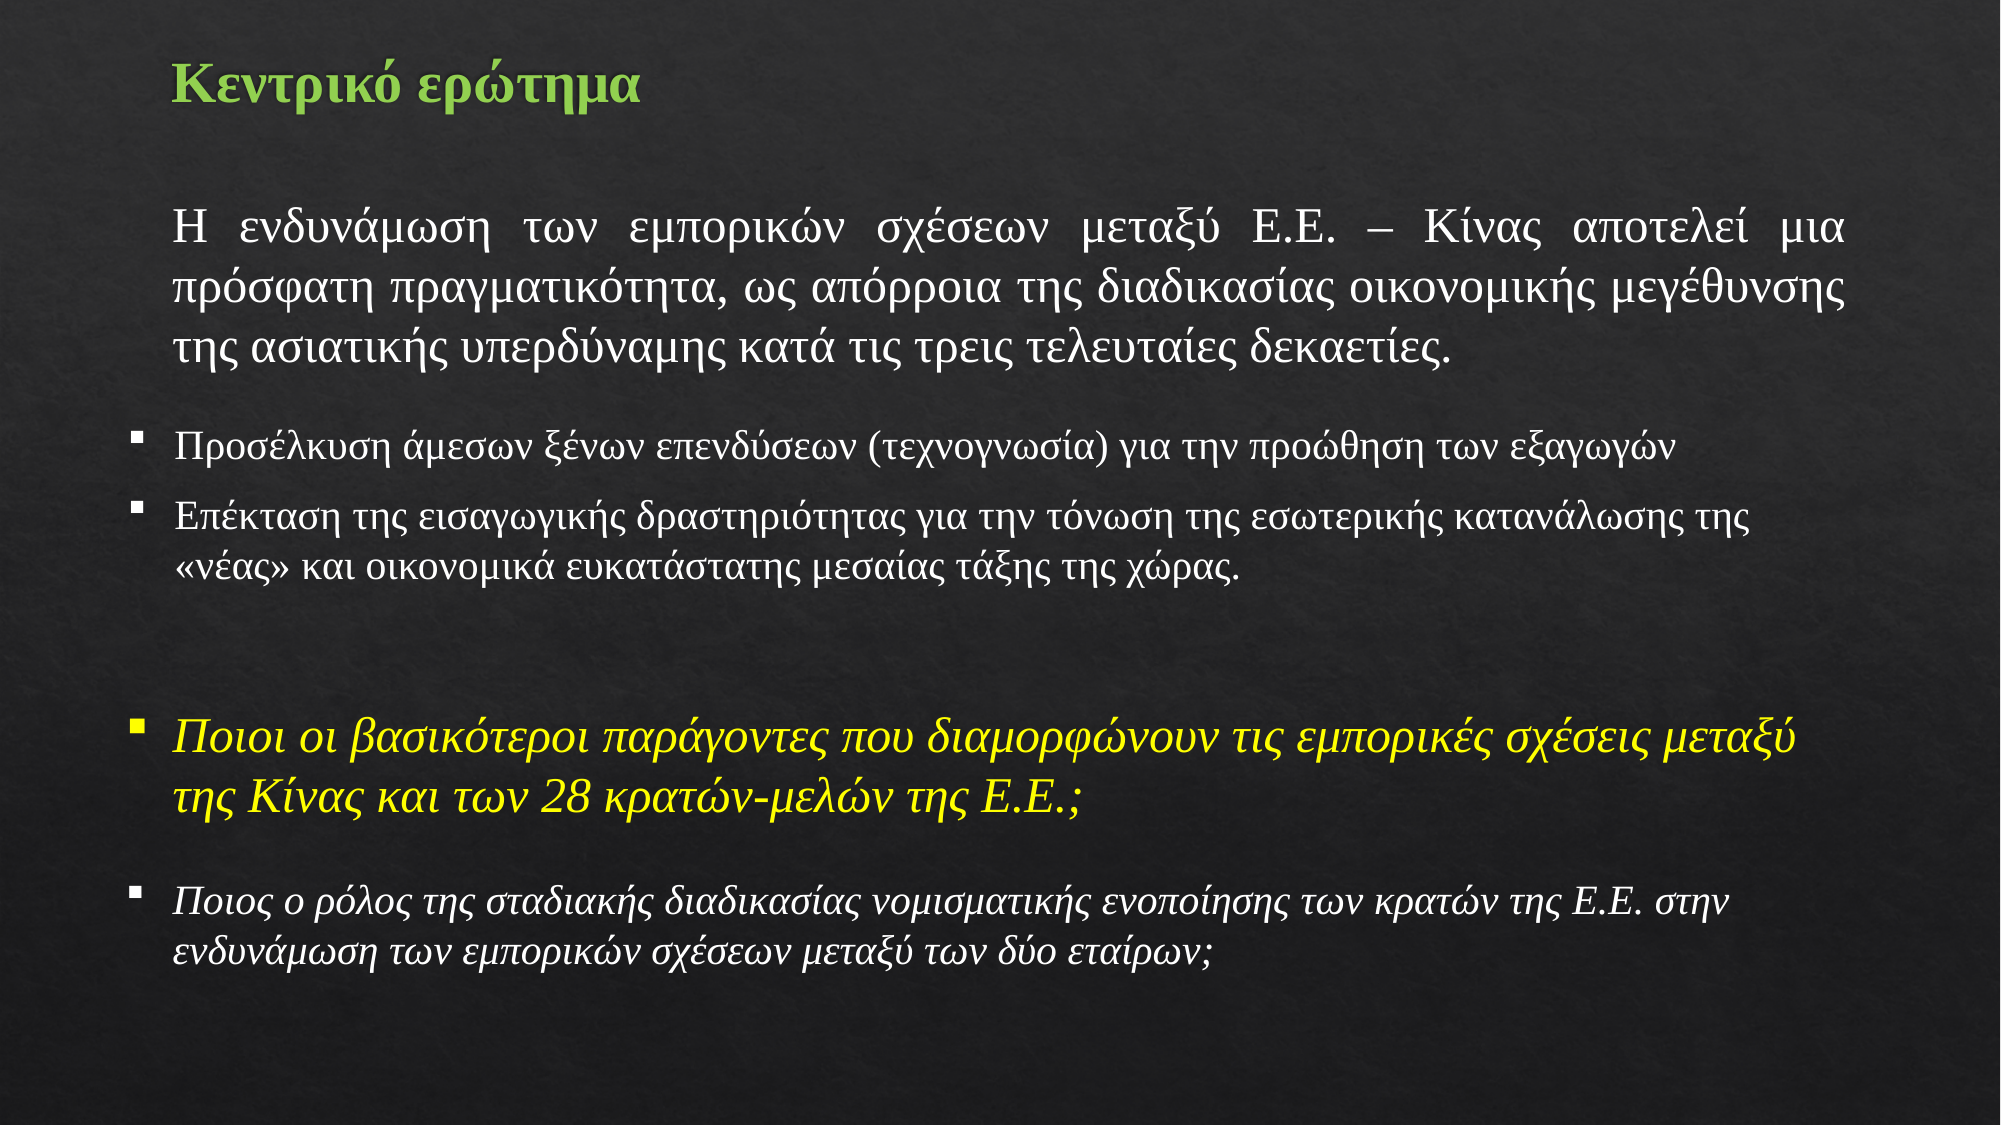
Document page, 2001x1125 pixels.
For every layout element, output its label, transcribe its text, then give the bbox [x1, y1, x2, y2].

text_box Ποιοι οι βασικότεροι παράγοντες που διαμορφώνουν τις εμπορικές σχέσεις μεταξύ της Κίνας και των 28 κρατών-μελών της Ε.Ε.; Ποιος ο ρόλος της σταδιακής διαδικασίας νομισματικής ενοποίησης των κρατών της Ε.Ε. στην ενδυνάμωση των εμπορικών σχέσεων μεταξύ των δύο εταίρων; [111, 695, 1879, 981]
title Κεντρικό ερώτημα [155, 48, 705, 123]
text_box Η ενδυνάμωση των εμπορικών σχέσεων μεταξύ Ε.Ε. – Κίνας αποτελεί μια πρόσφατη πραγματικότητα, ως απόρροια της διαδικασίας οικονομικής μεγέθυνσης της ασιατικής υπερδύναμης κατά τις τρεις τελευταίες δεκαετίες. Προσέλκυση άμεσων ξένων επενδύσεων (τεχνογνωσία) για την προώθηση των εξαγωγών Επέκταση της εισαγωγικής δραστηριότητας για την τόνωση της εσωτερικής κατανάλωσης της «νέας» και οικονομικά ευκατάστατης μεσαίας τάξης της χώρας. [112, 185, 1861, 596]
